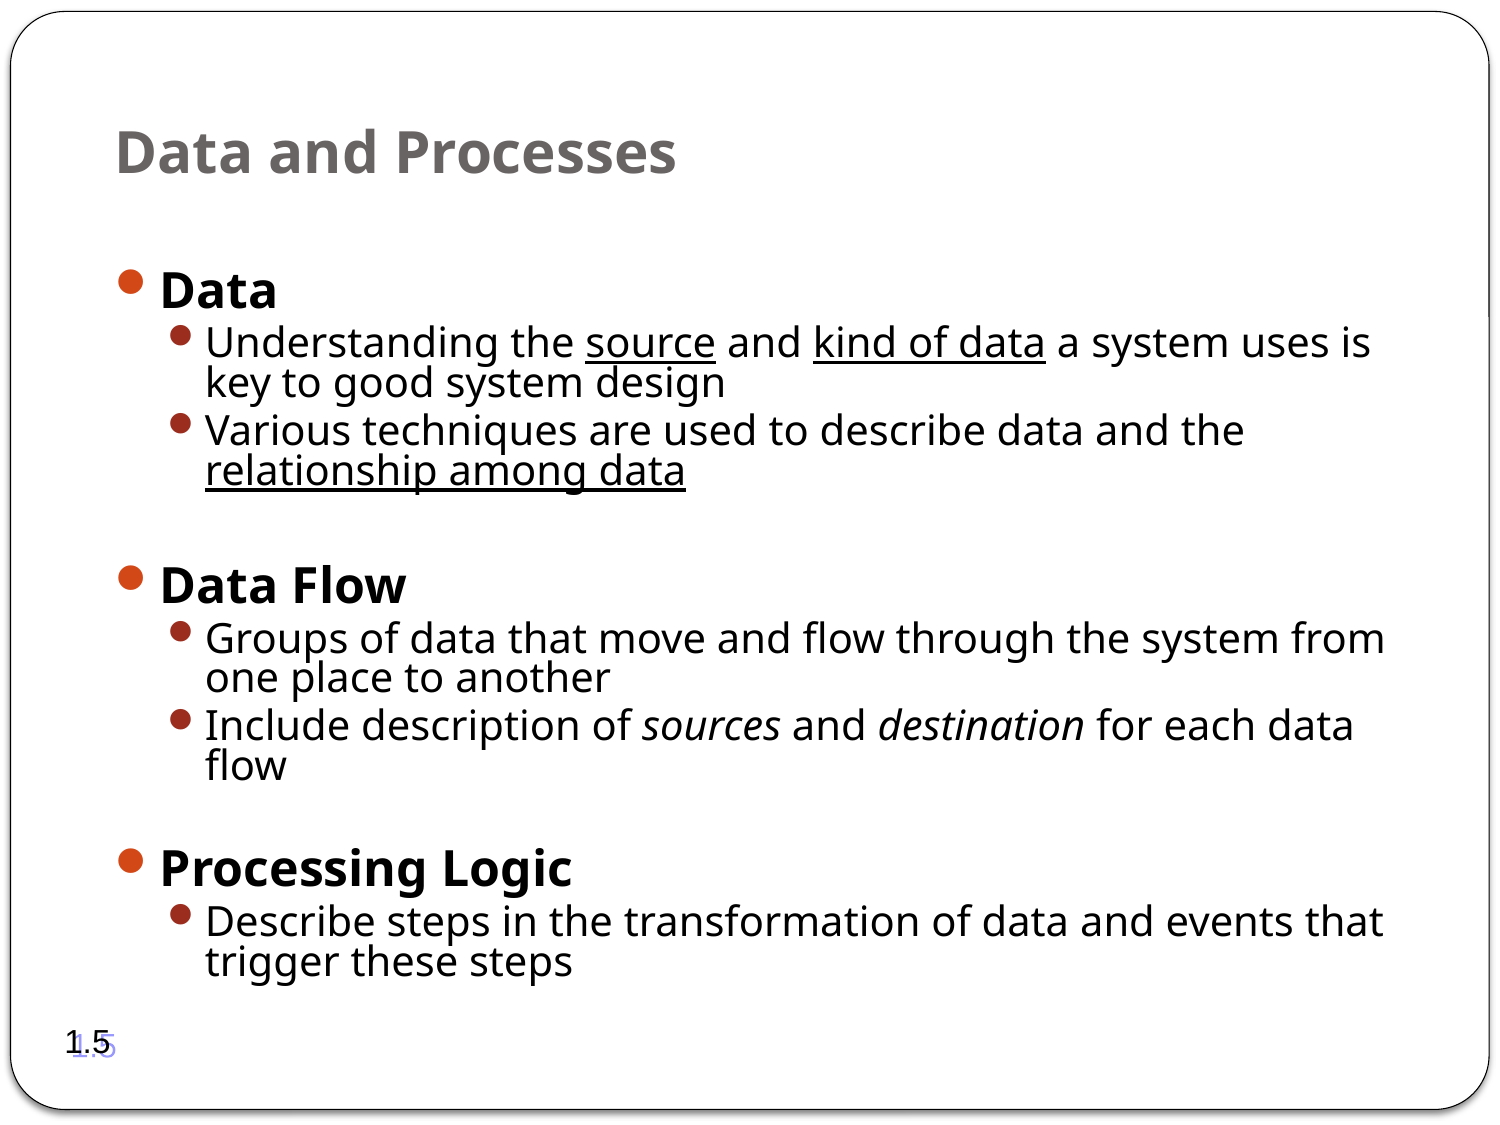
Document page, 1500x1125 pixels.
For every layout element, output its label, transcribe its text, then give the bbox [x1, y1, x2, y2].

list Data Understanding the source and kind of data a system uses is key to good system design Various techniques are used to describe data and the relationship among data Data Flow Groups of data that move and flow through the system from one place to another Include description of sources and destination for each data flow Processing Logic Describe steps in the transformation of data and events that trigger these steps [99, 262, 1438, 1063]
title Data and Processes [99, 75, 1375, 200]
text_box 1.5 [37, 1012, 138, 1107]
